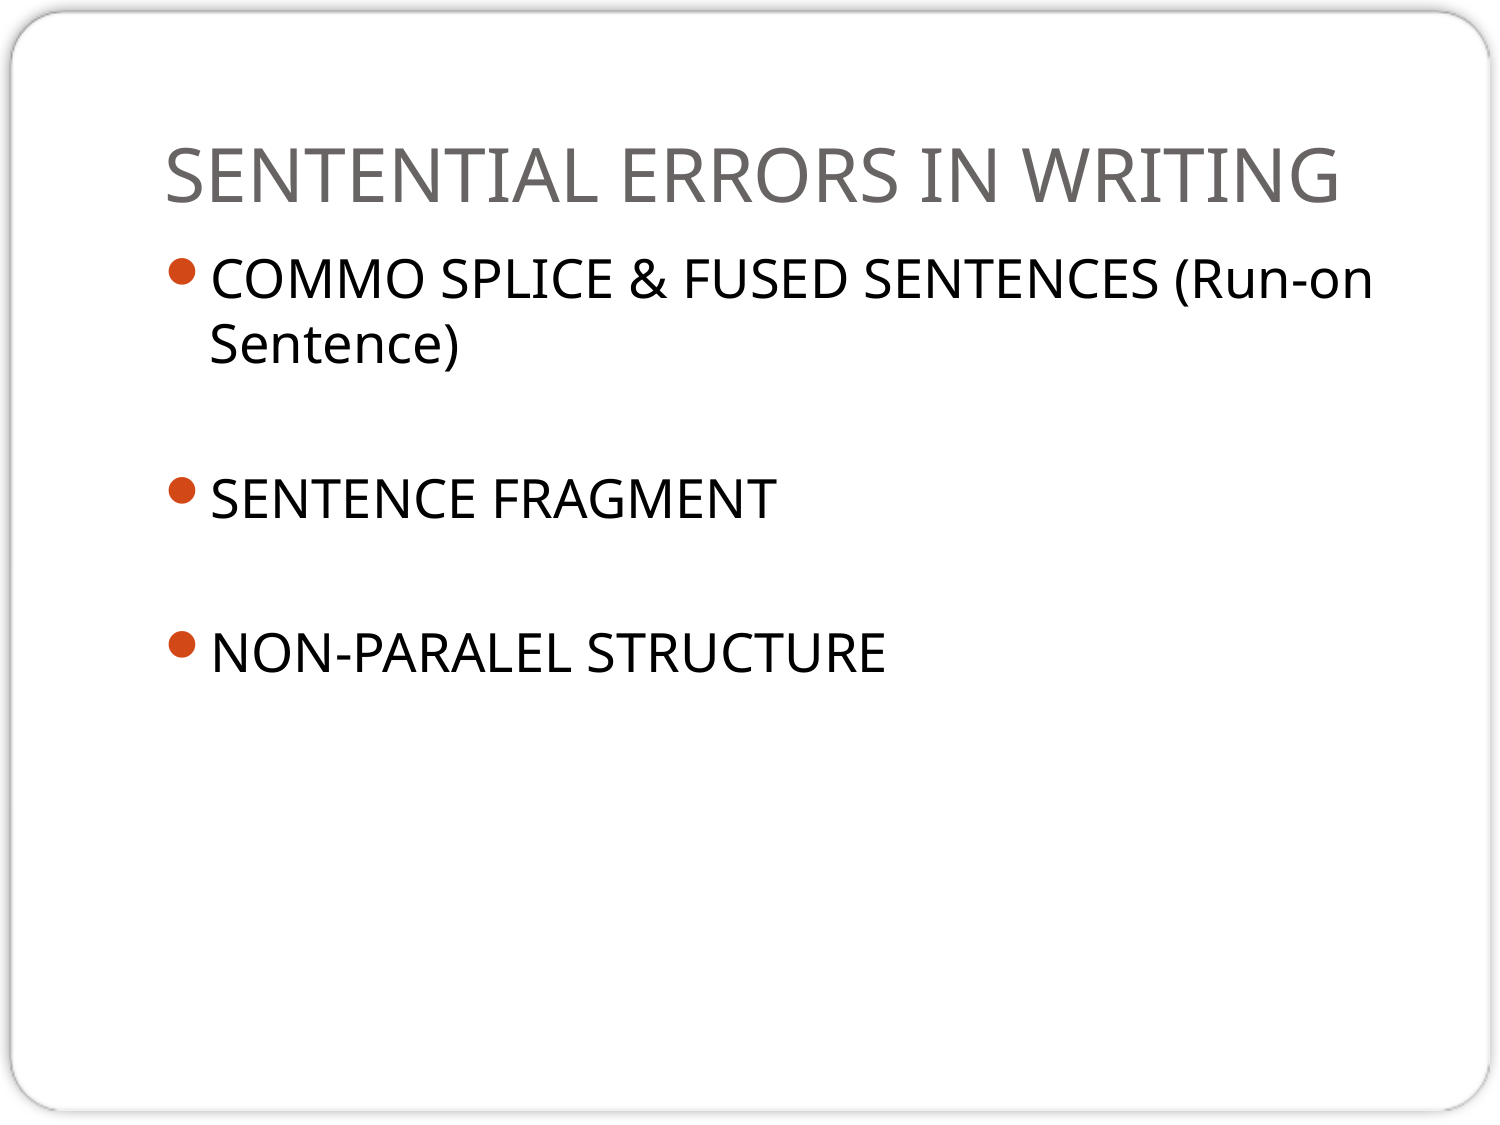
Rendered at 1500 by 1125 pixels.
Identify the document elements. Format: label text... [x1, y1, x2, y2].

list COMMO SPLICE & FUSED SENTENCES (Run-on Sentence) SENTENCE FRAGMENT NON-PARALEL STRUCTURE [150, 237, 1425, 988]
title SENTENTIAL ERRORS IN WRITING [150, 45, 1425, 233]
